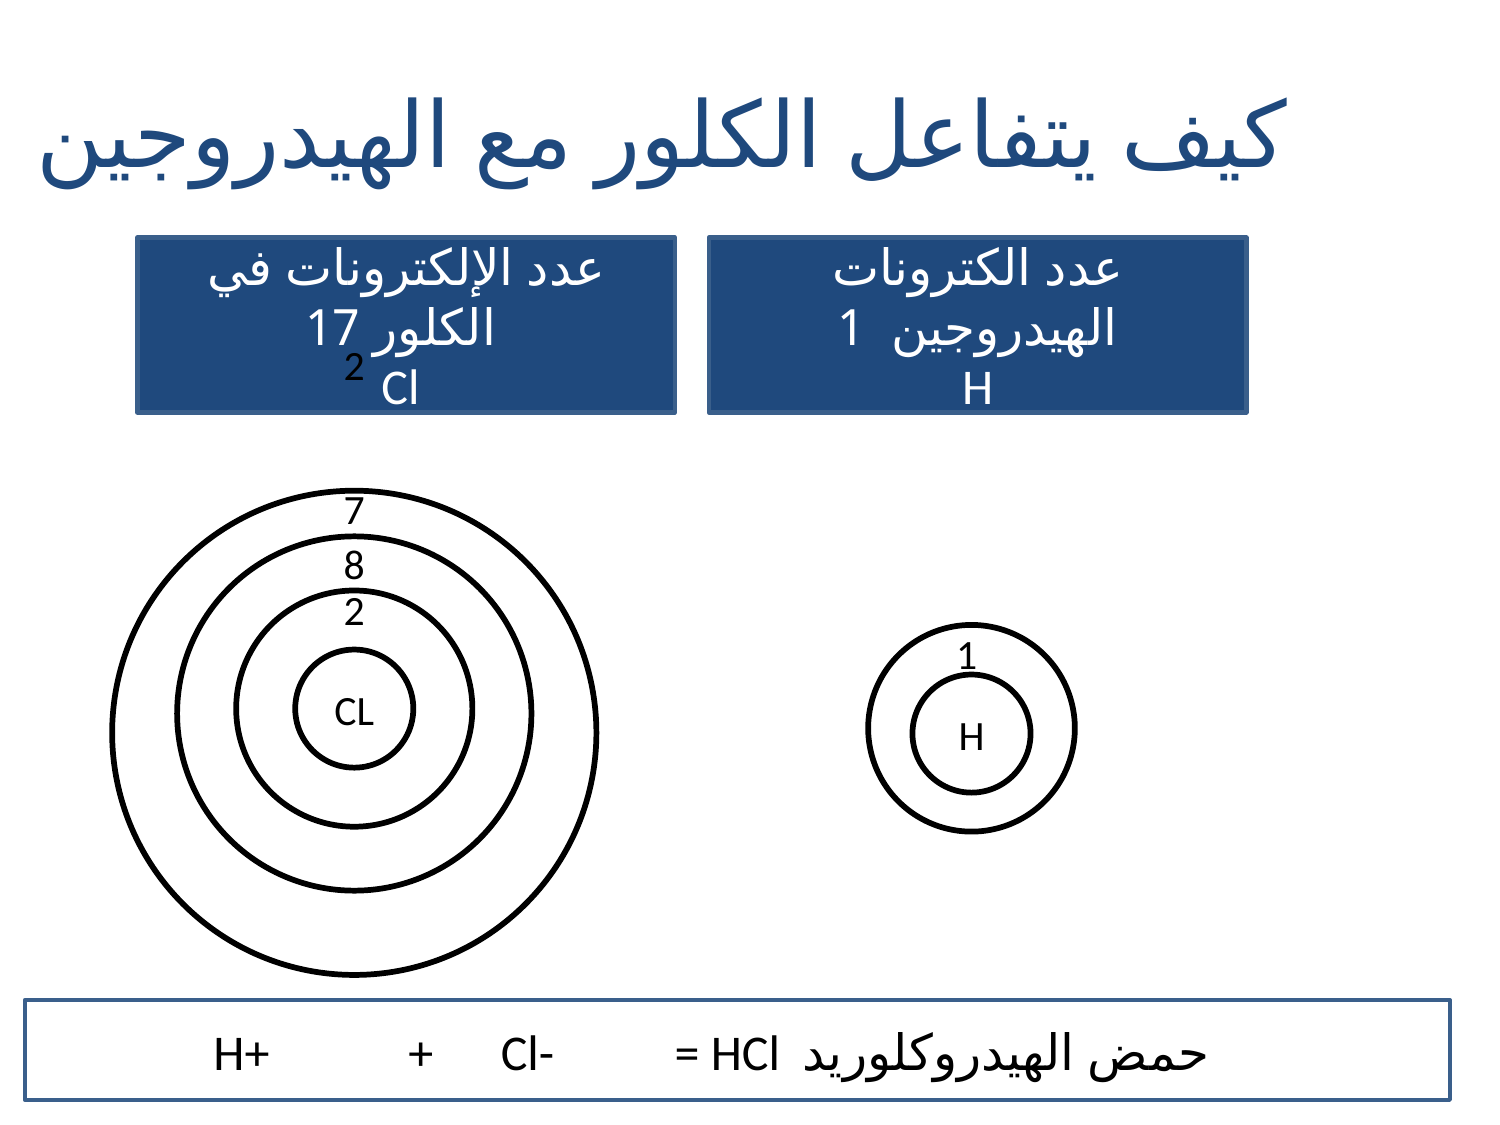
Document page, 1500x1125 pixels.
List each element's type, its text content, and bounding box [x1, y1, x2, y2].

text_box 2 8 [175, 534, 534, 893]
text_box 1 [866, 622, 1077, 834]
text_box عدد الإلكترونات في الكلور 17 Cl [135, 235, 677, 415]
text_box H [910, 672, 1033, 795]
text_box عدد الكترونات الهيدروجين 1 H [707, 235, 1249, 415]
text_box 7 [110, 488, 599, 978]
text_box H+ + Cl- = HCl حمض الهيدروكلوريد [23, 998, 1452, 1102]
title كيف يتفاعل الكلور مع الهيدروجين [0, 37, 1350, 225]
